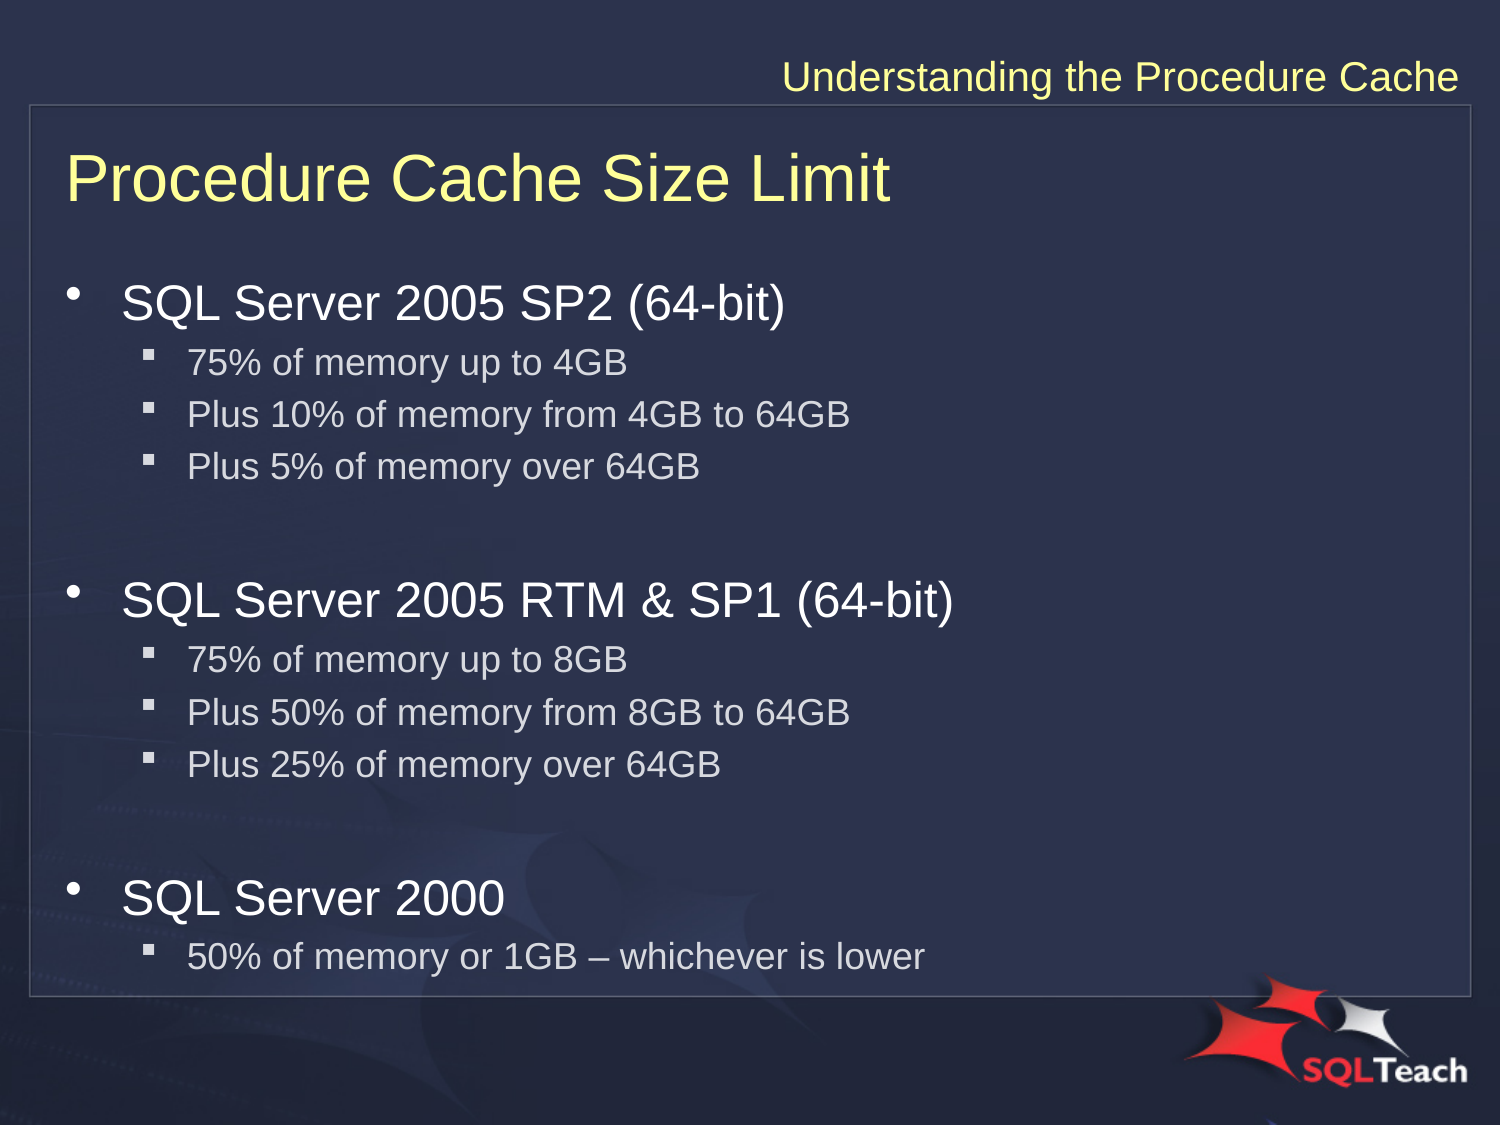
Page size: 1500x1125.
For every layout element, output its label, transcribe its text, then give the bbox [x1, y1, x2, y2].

list SQL Server 2005 SP2 (64-bit) 75% of memory up to 4GB Plus 10% of memory from 4GB to 64GB Plus 5% of memory over 64GB SQL Server 2005 RTM & SP1 (64-bit) 75% of memory up to 8GB Plus 50% of memory from 8GB to 64GB Plus 25% of memory over 64GB SQL Server 2000 50% of memory or 1GB – whichever is lower [49, 262, 1463, 988]
title Procedure Cache Size Limit [49, 137, 1326, 213]
picture [0, 0, 1500, 1125]
